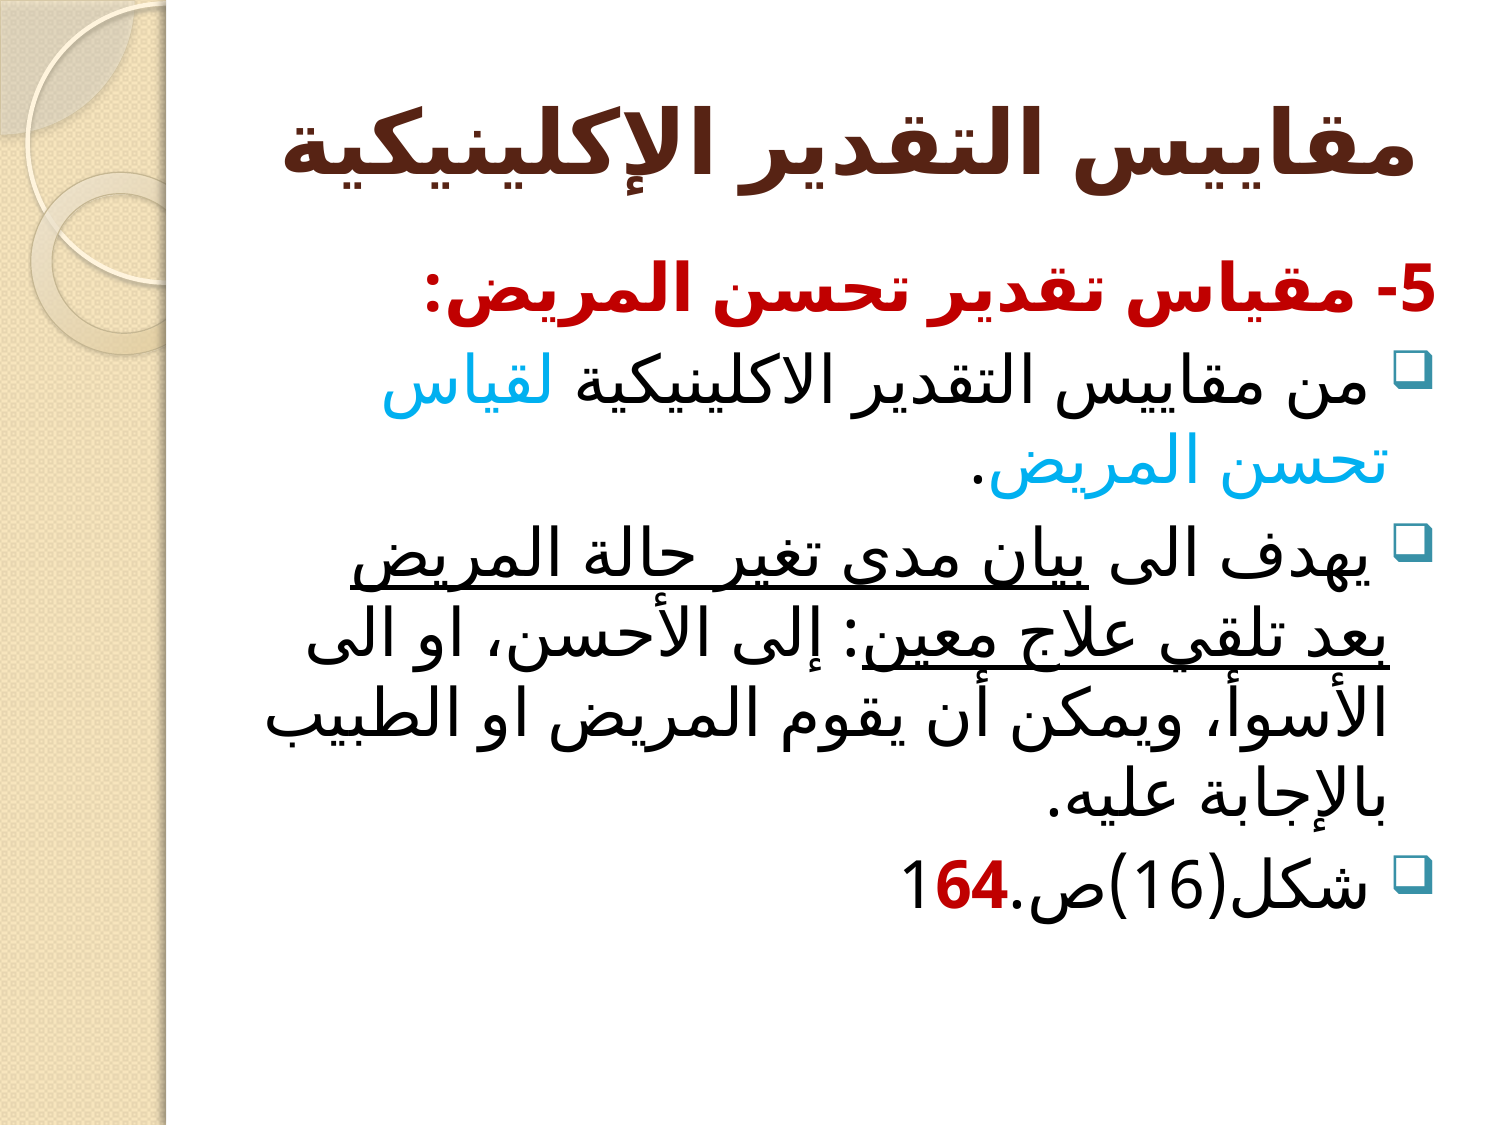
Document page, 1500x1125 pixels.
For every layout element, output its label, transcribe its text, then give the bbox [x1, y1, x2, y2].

list 5- مقياس تقدير تحسن المريض: من مقاييس التقدير الاكلينيكية لقياس تحسن المريض. يهدف الى بيان مدى تغير حالة المريض بعد تلقي علاج معين: إلى الأحسن، او الى الأسوأ، ويمكن أن يقوم المريض او الطبيب بالإجابة عليه. شكل(16)ص.164 [235, 237, 1466, 1025]
title مقاييس التقدير الإكلينيكية [235, 45, 1466, 233]
